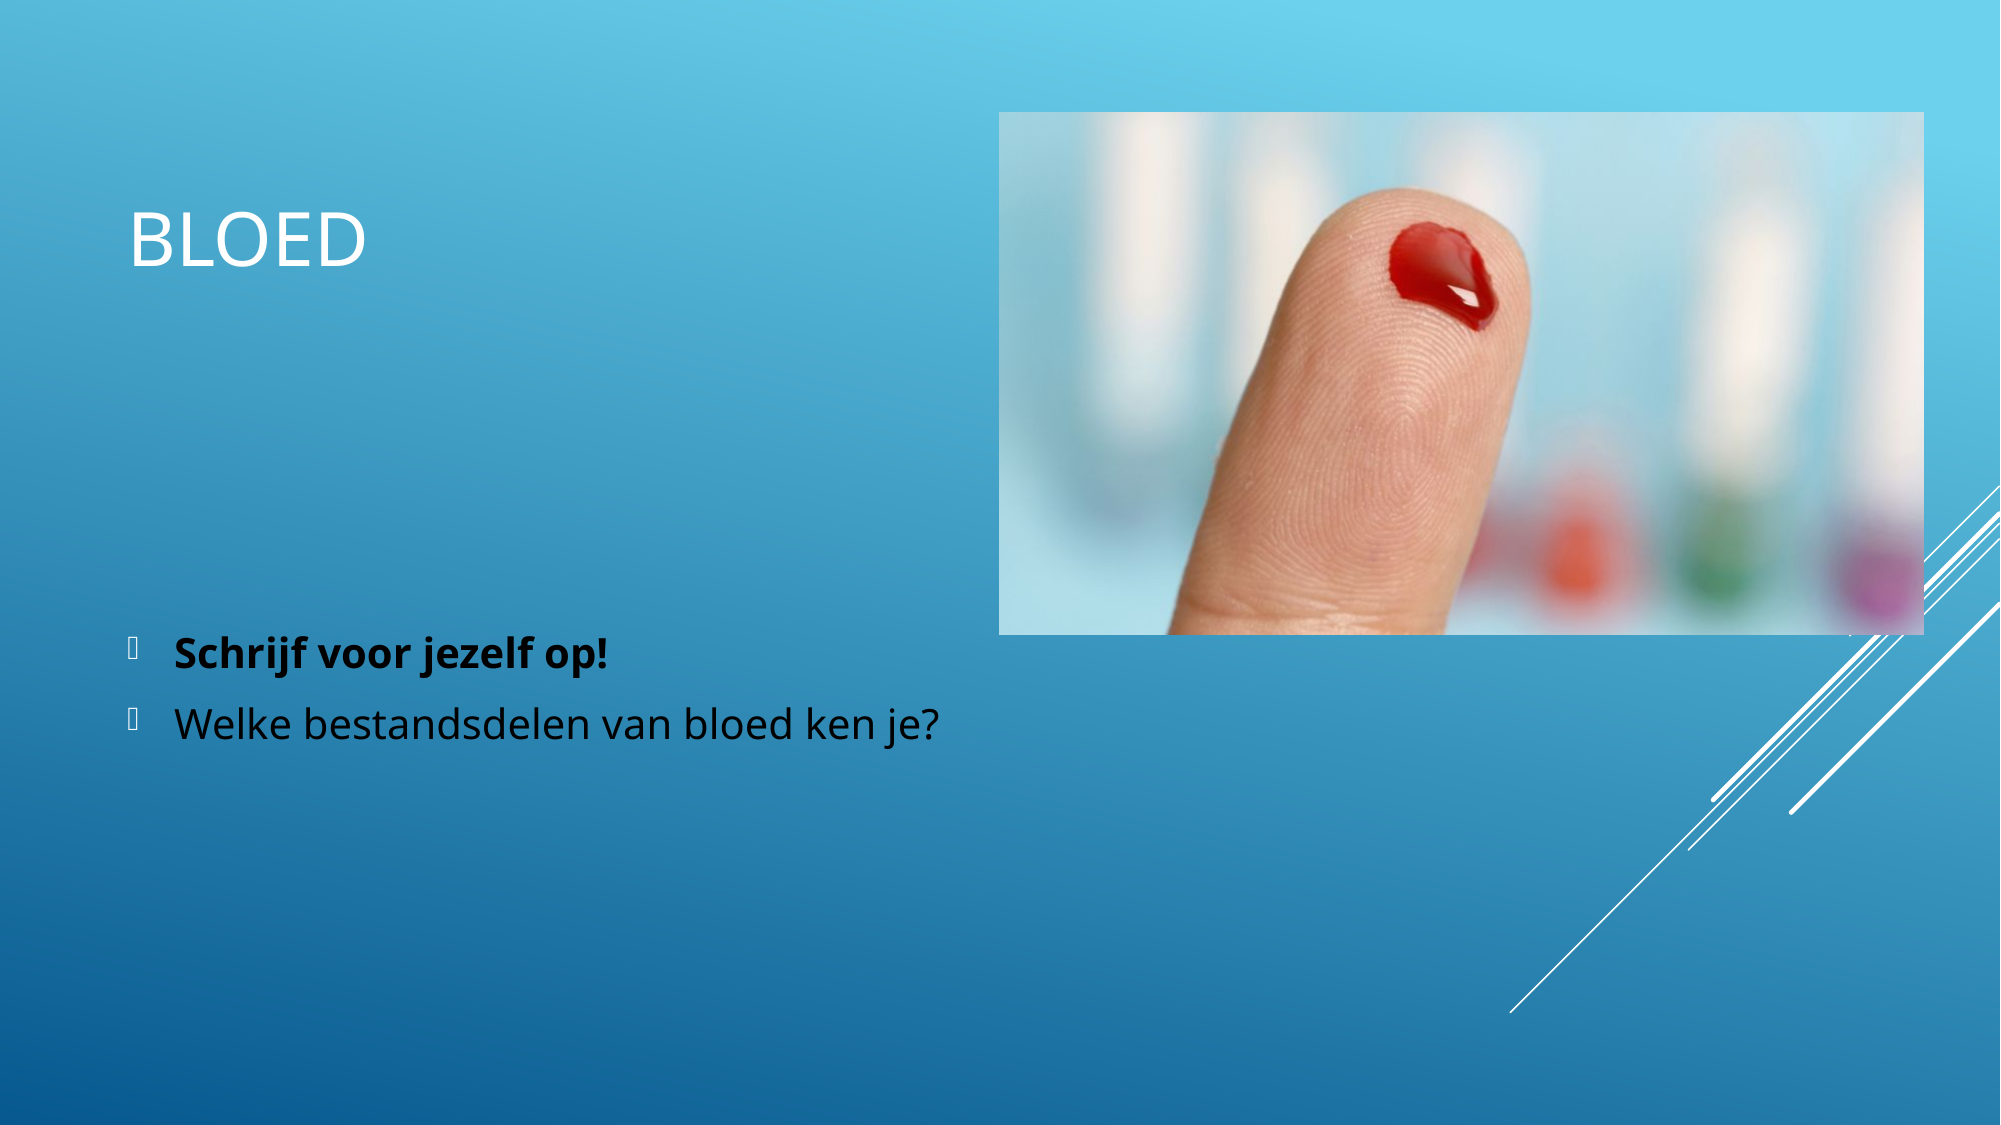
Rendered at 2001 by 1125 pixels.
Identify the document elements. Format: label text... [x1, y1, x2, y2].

title Bloed [112, 112, 999, 360]
list Schrijf voor jezelf op! Welke bestandsdelen van bloed ken je? [112, 390, 1513, 984]
picture [999, 112, 1924, 635]
